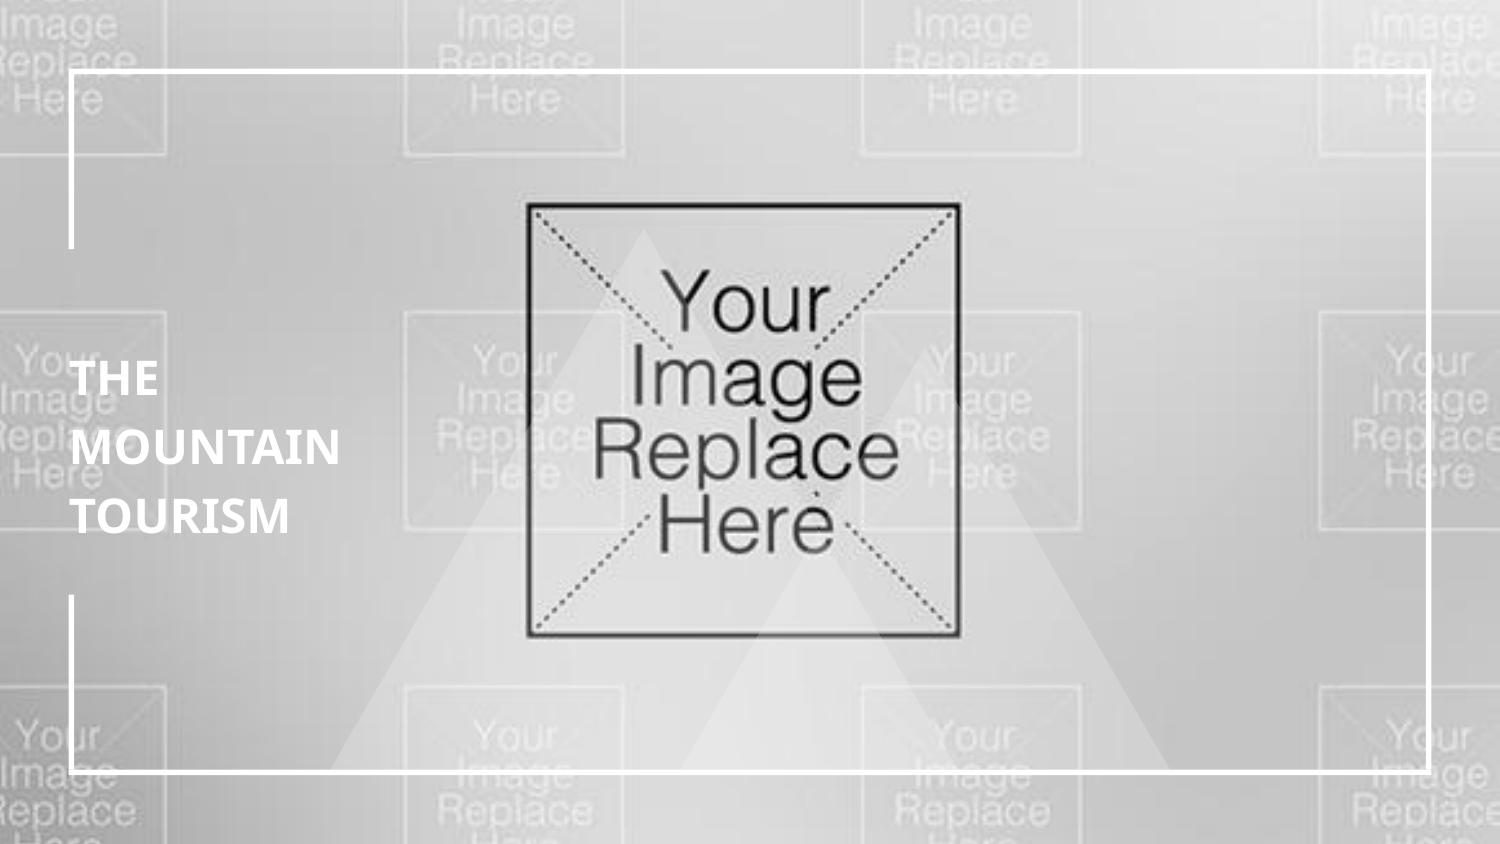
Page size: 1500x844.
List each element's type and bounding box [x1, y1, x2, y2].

text_box [326, 228, 1174, 776]
picture [0, 0, 1500, 844]
text_box [68, 68, 1432, 776]
